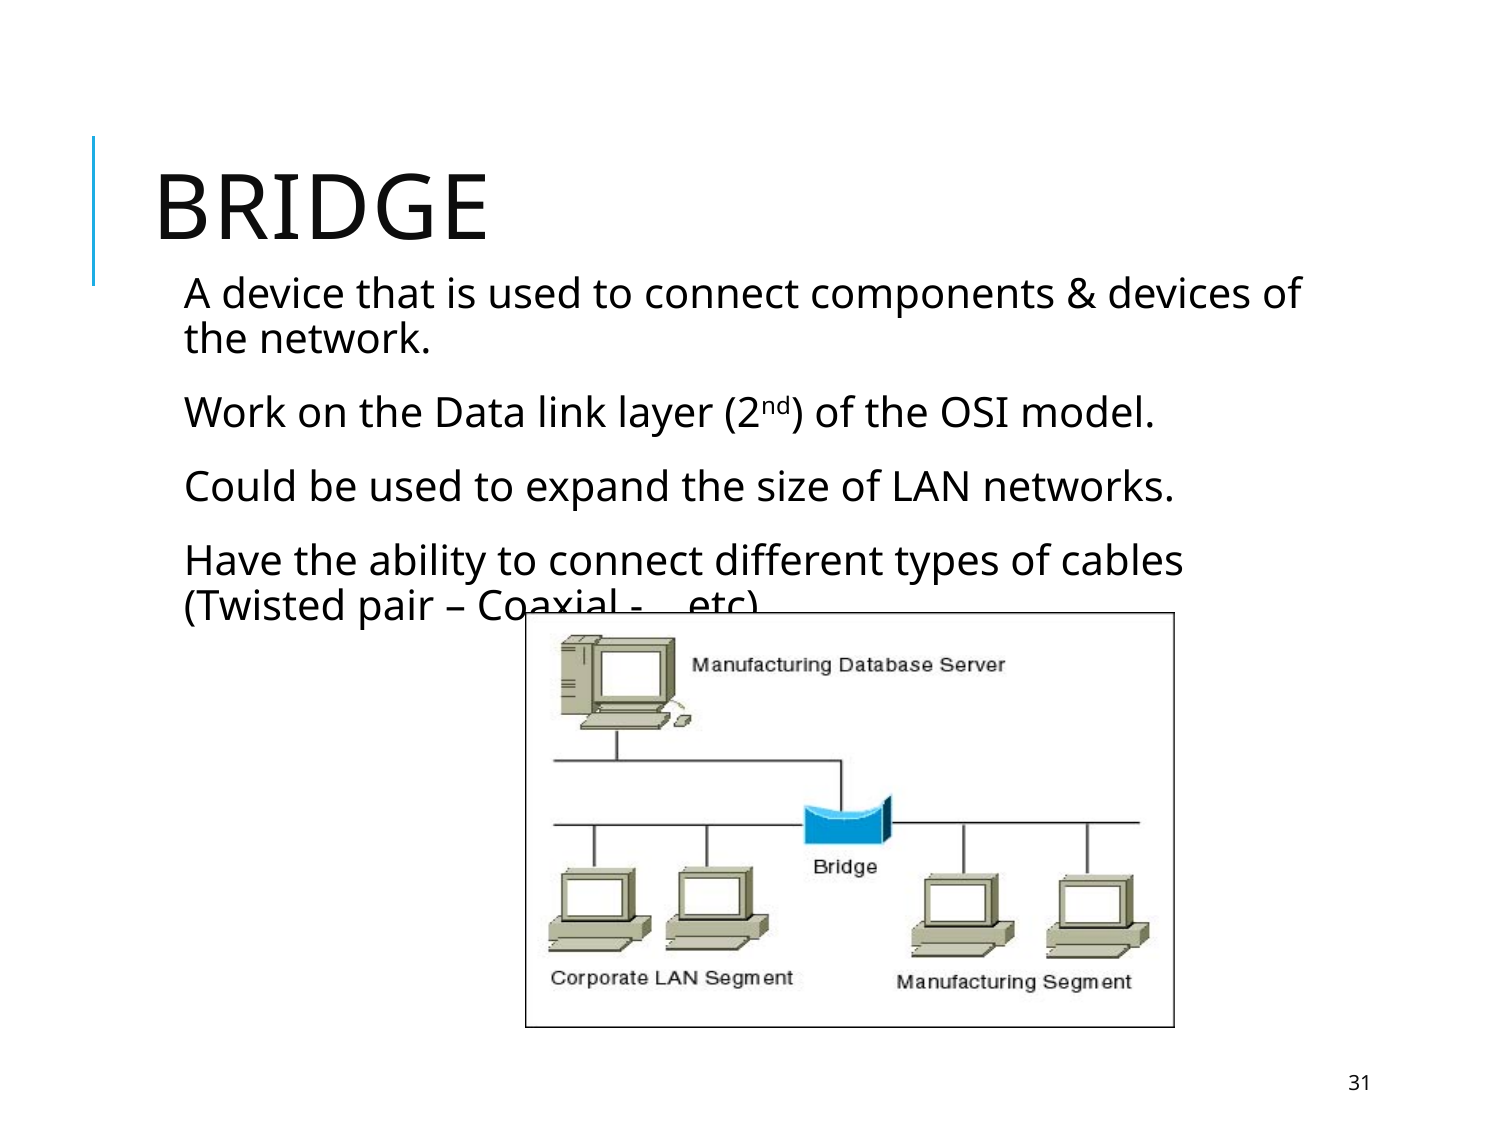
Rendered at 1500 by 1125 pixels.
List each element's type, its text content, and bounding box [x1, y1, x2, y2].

list A device that is used to connect components & devices of the network. Work on the Data link layer (2nd) of the OSI model. Could be used to expand the size of LAN networks. Have the ability to connect different types of cables (Twisted pair – Coaxial - ...etc) [161, 264, 1358, 925]
slide_number 31 [1333, 1061, 1454, 1107]
title Bridge [137, 162, 814, 265]
picture [524, 612, 1176, 1028]
